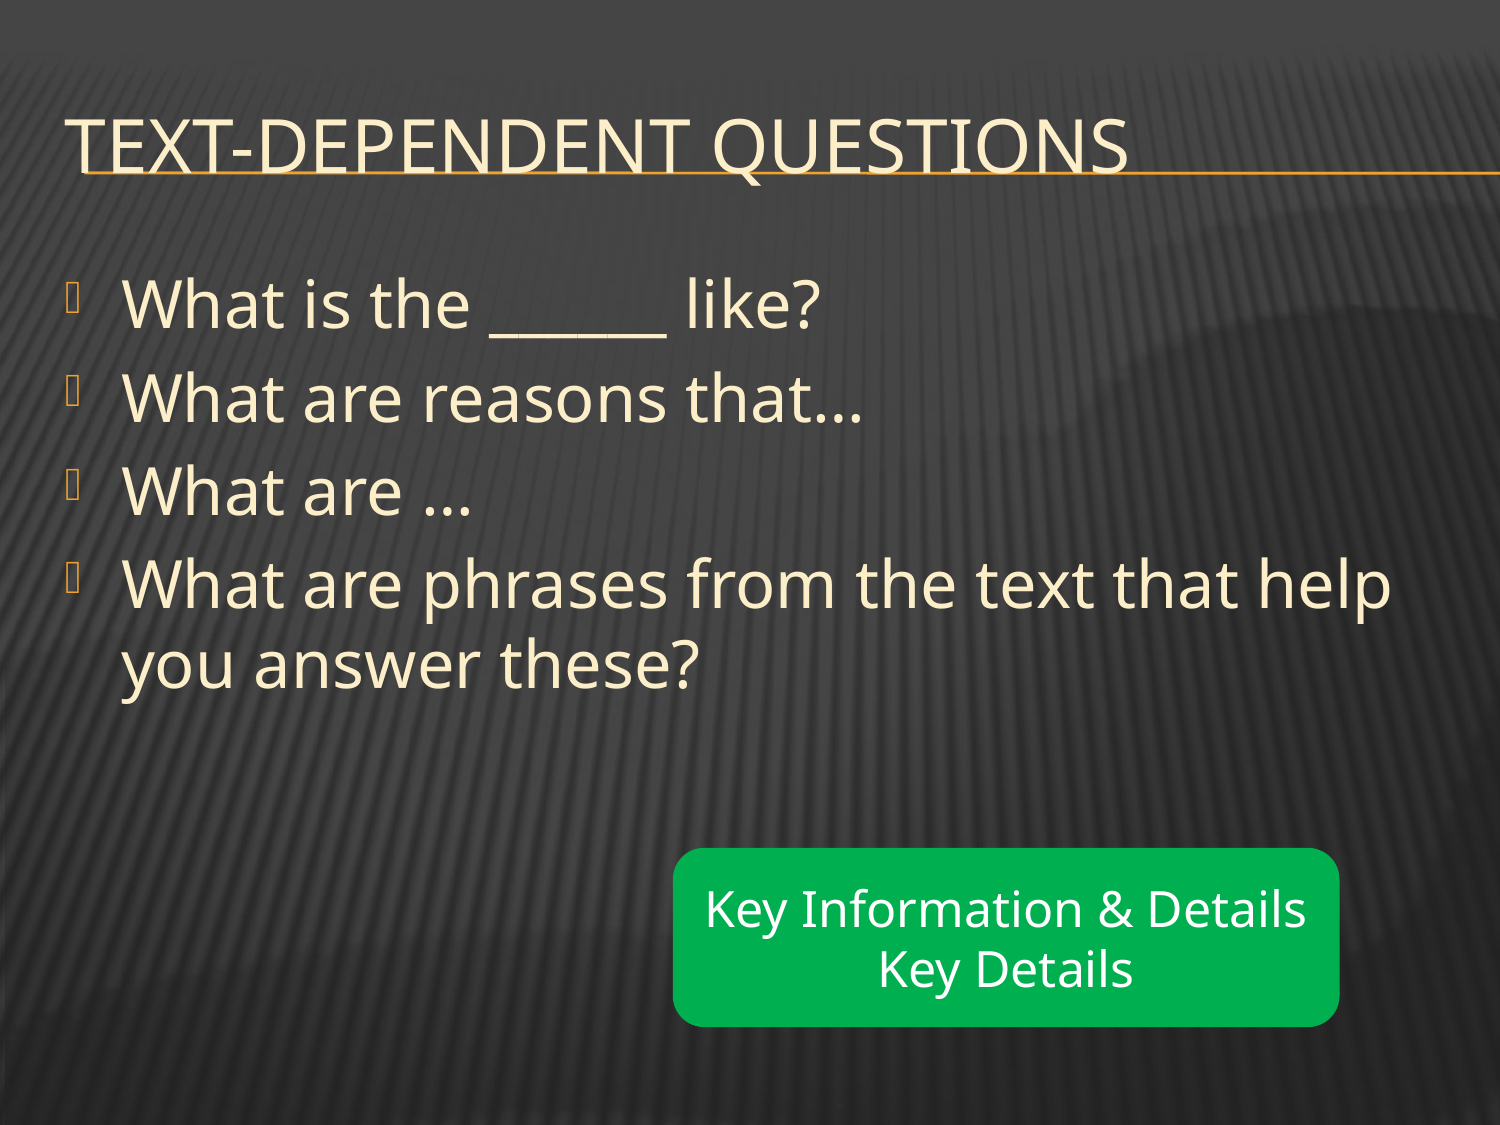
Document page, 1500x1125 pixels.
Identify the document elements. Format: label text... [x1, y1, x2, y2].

text_box Key Information & Details Key Details [672, 847, 1340, 1028]
list What is the ______ like? What are reasons that… What are … What are phrases from the text that help you answer these? [50, 254, 1475, 998]
title Text-dependent Questions [50, 75, 1475, 213]
